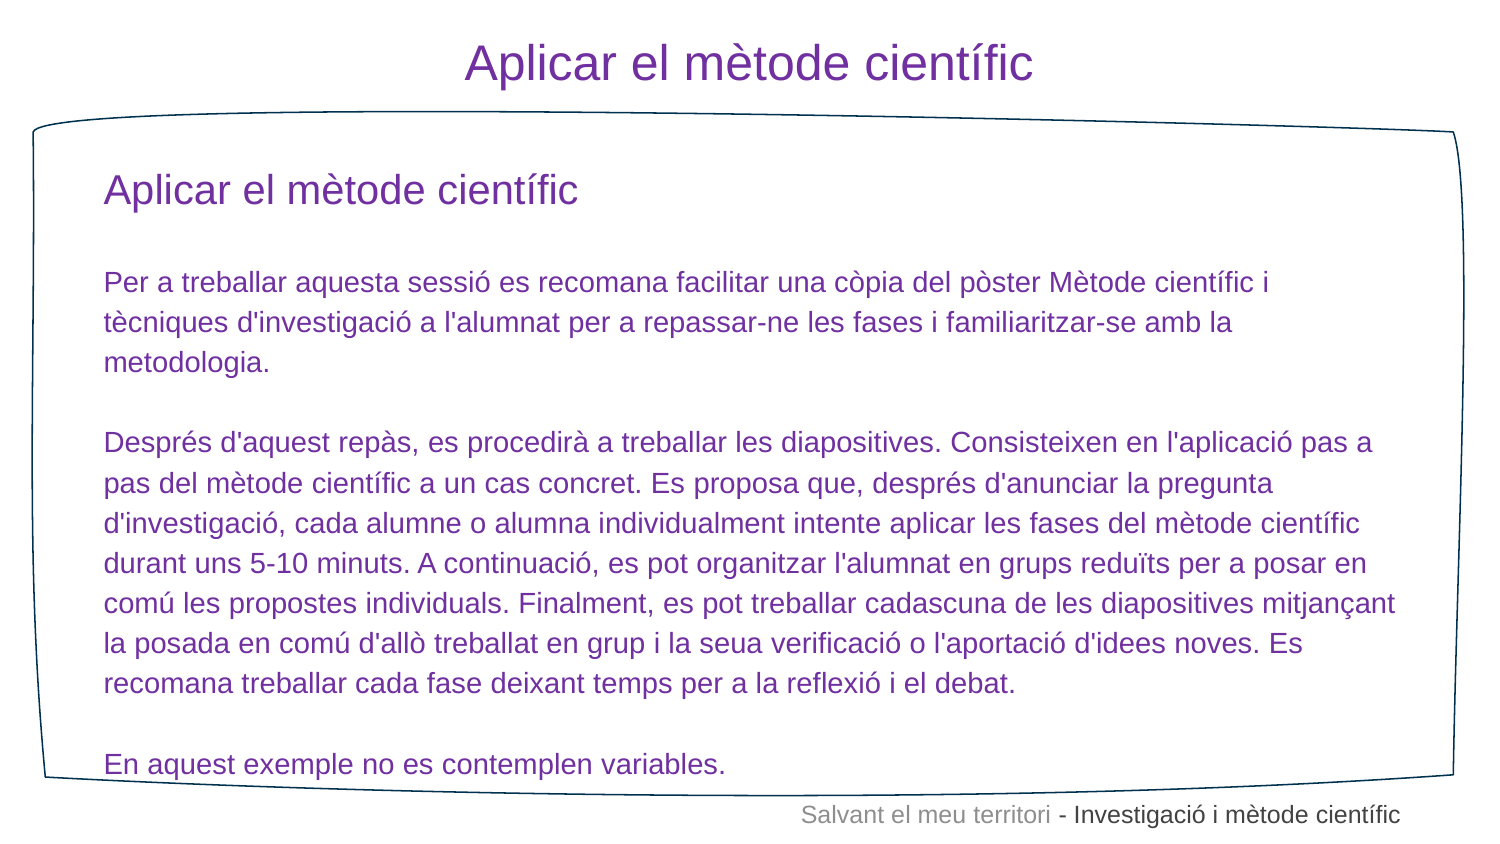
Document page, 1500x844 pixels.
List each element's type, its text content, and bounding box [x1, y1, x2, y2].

text_box Aplicar el mètode científic [0, 20, 1499, 106]
text_box Aplicar el mètode científic [88, 147, 1417, 234]
list Per a treballar aquesta sessió es recomana facilitar una còpia del pòster Mètode científic i tècniques d'investigació a l'alumnat per a repassar-ne les fases i familiaritzar-se amb la metodologia. Després d'aquest repàs, es procedirà a treballar les diapositives. Consisteixen en l'aplicació pas a pas del mètode científic a un cas concret. Es proposa que, després d'anunciar la pregunta d'investigació, cada alumne o alumna individualment intente aplicar les fases del mètode científic durant uns 5-10 minuts. A continuació, es pot organitzar l'alumnat en grups reduïts per a posar en comú les propostes individuals. Finalment, es pot treballar cadascuna de les diapositives mitjançant la posada en comú d'allò treballat en grup i la seua verificació o l'aportació d'idees noves. Es recomana treballar cada fase deixant temps per a la reflexió i el debat. En aquest exemple no es contemplen variables. [88, 242, 1417, 747]
text_box [32, 111, 1464, 790]
text_box Salvant el meu territori - Investigació i mètode científic [88, 790, 1417, 844]
